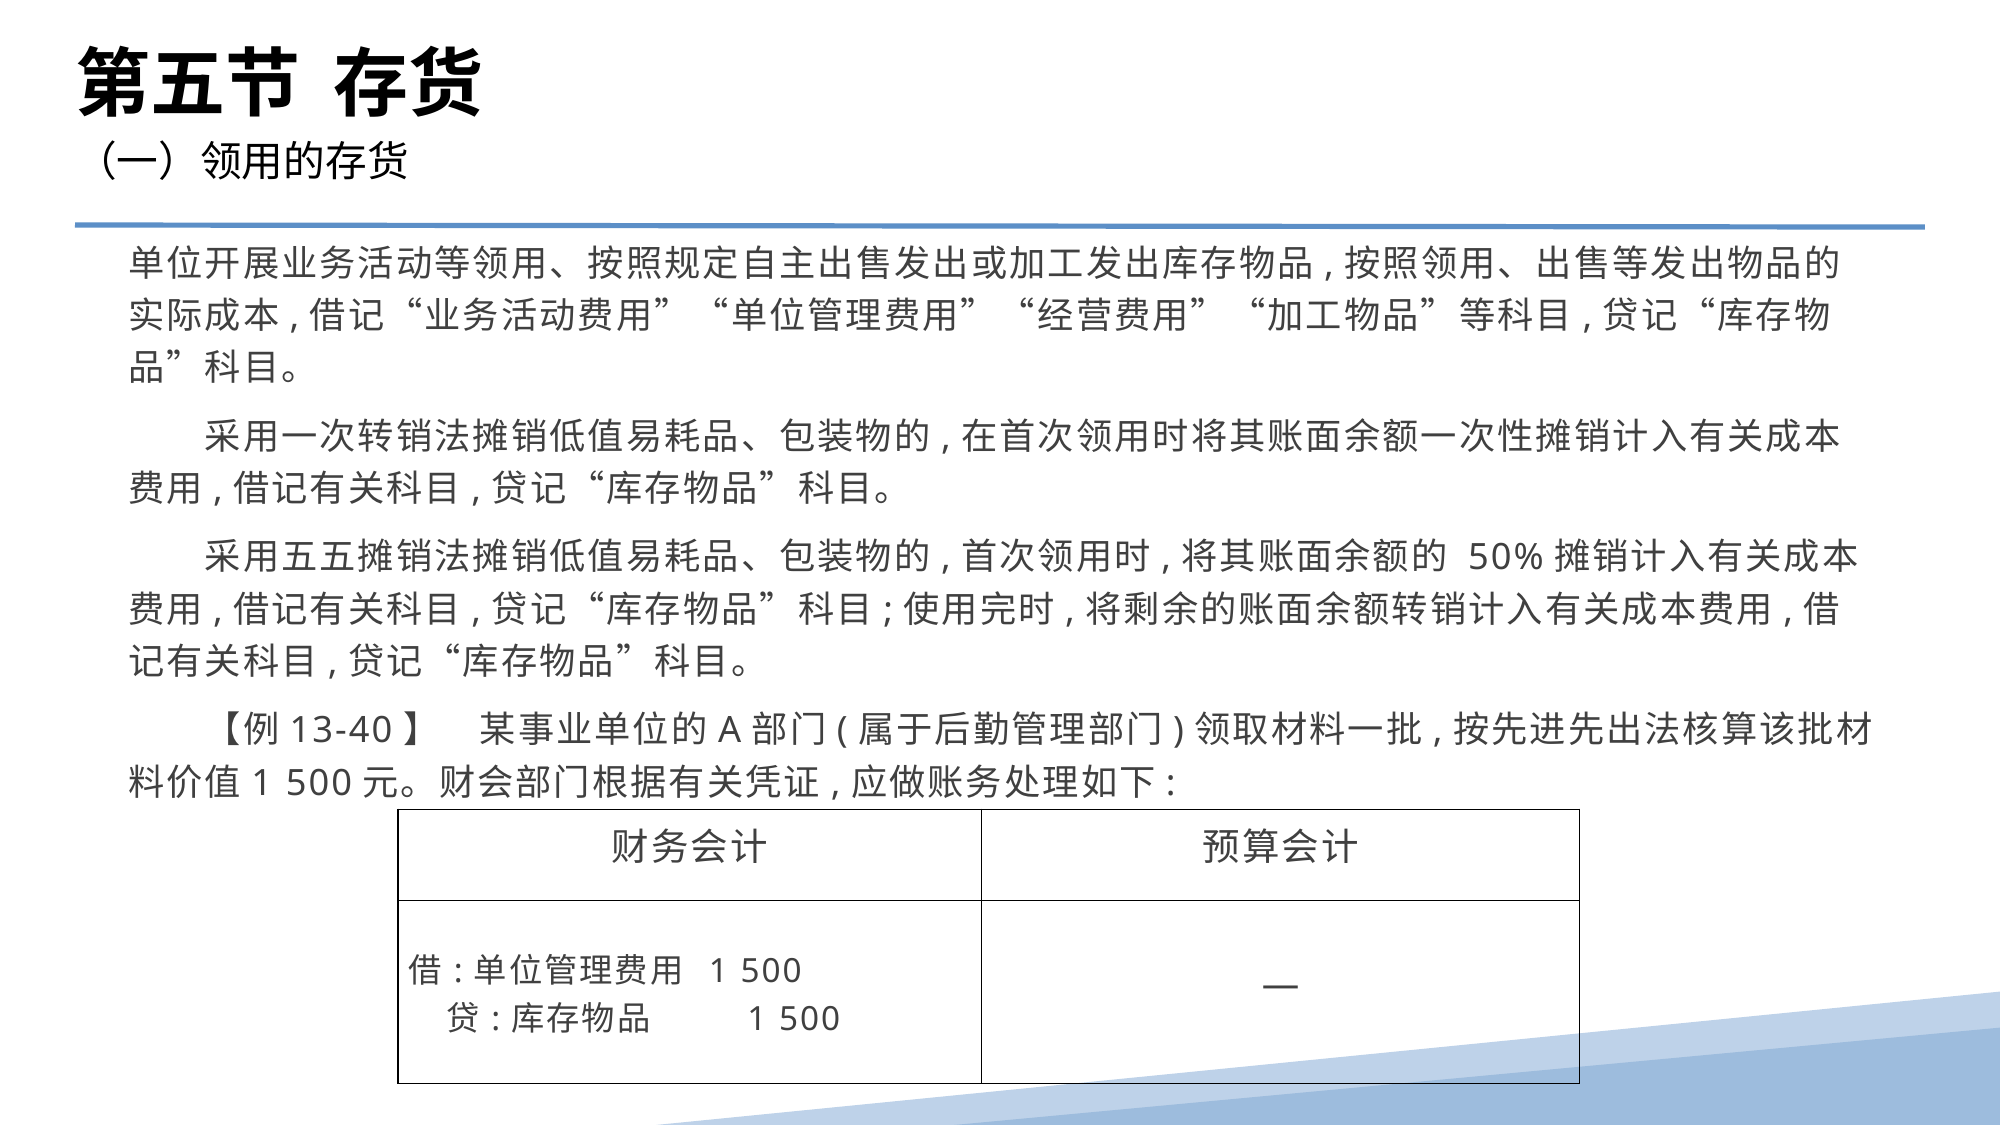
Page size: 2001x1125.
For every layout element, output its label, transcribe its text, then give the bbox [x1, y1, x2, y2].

table_header 财务会计 [399, 810, 981, 900]
table_header 预算会计 [982, 810, 1579, 900]
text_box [656, 991, 2000, 1125]
table_cell — [982, 901, 1579, 991]
text_box 第五节 存货 [75, 24, 1925, 124]
text_box （一）领用的存货 [75, 124, 1925, 200]
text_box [74, 224, 1925, 228]
table_cell 借:单位管理费用 1 500 贷:库存物品 1 500 [399, 901, 981, 1083]
text_box 单位开展业务活动等领用、按照规定自主出售发出或加工发出库存物品,按照领用、出售等发出物品的实际成本,借记“业务活动费用”“单位管理费用”“经营费用”“加工物品”等科目,贷记“库存物品”科目。 采用一次转销法摊销低值易耗品、包装物的,在首次领用时将其账面余额一次性摊销计入有关成本费用,借记有关科目,贷记“库存物品”科目。 采用五五摊销法摊销低值易耗品、包装物的,首次领用时,将其账面余额的 50%摊销计入有关成本费用,借记有关科目,贷记“库存物品”科目;使用完时,将剩余的账面余额转销计入有关成本费用,借记有关科目,贷记“库存物品”科目。 【例13-40】 某事业单位的A部门(属于后勤管理部门)领取材料一批,按先进先出法核算该批材料价值1 500元。财会部门根据有关凭证,应做账务处理如下: [117, 228, 1888, 809]
